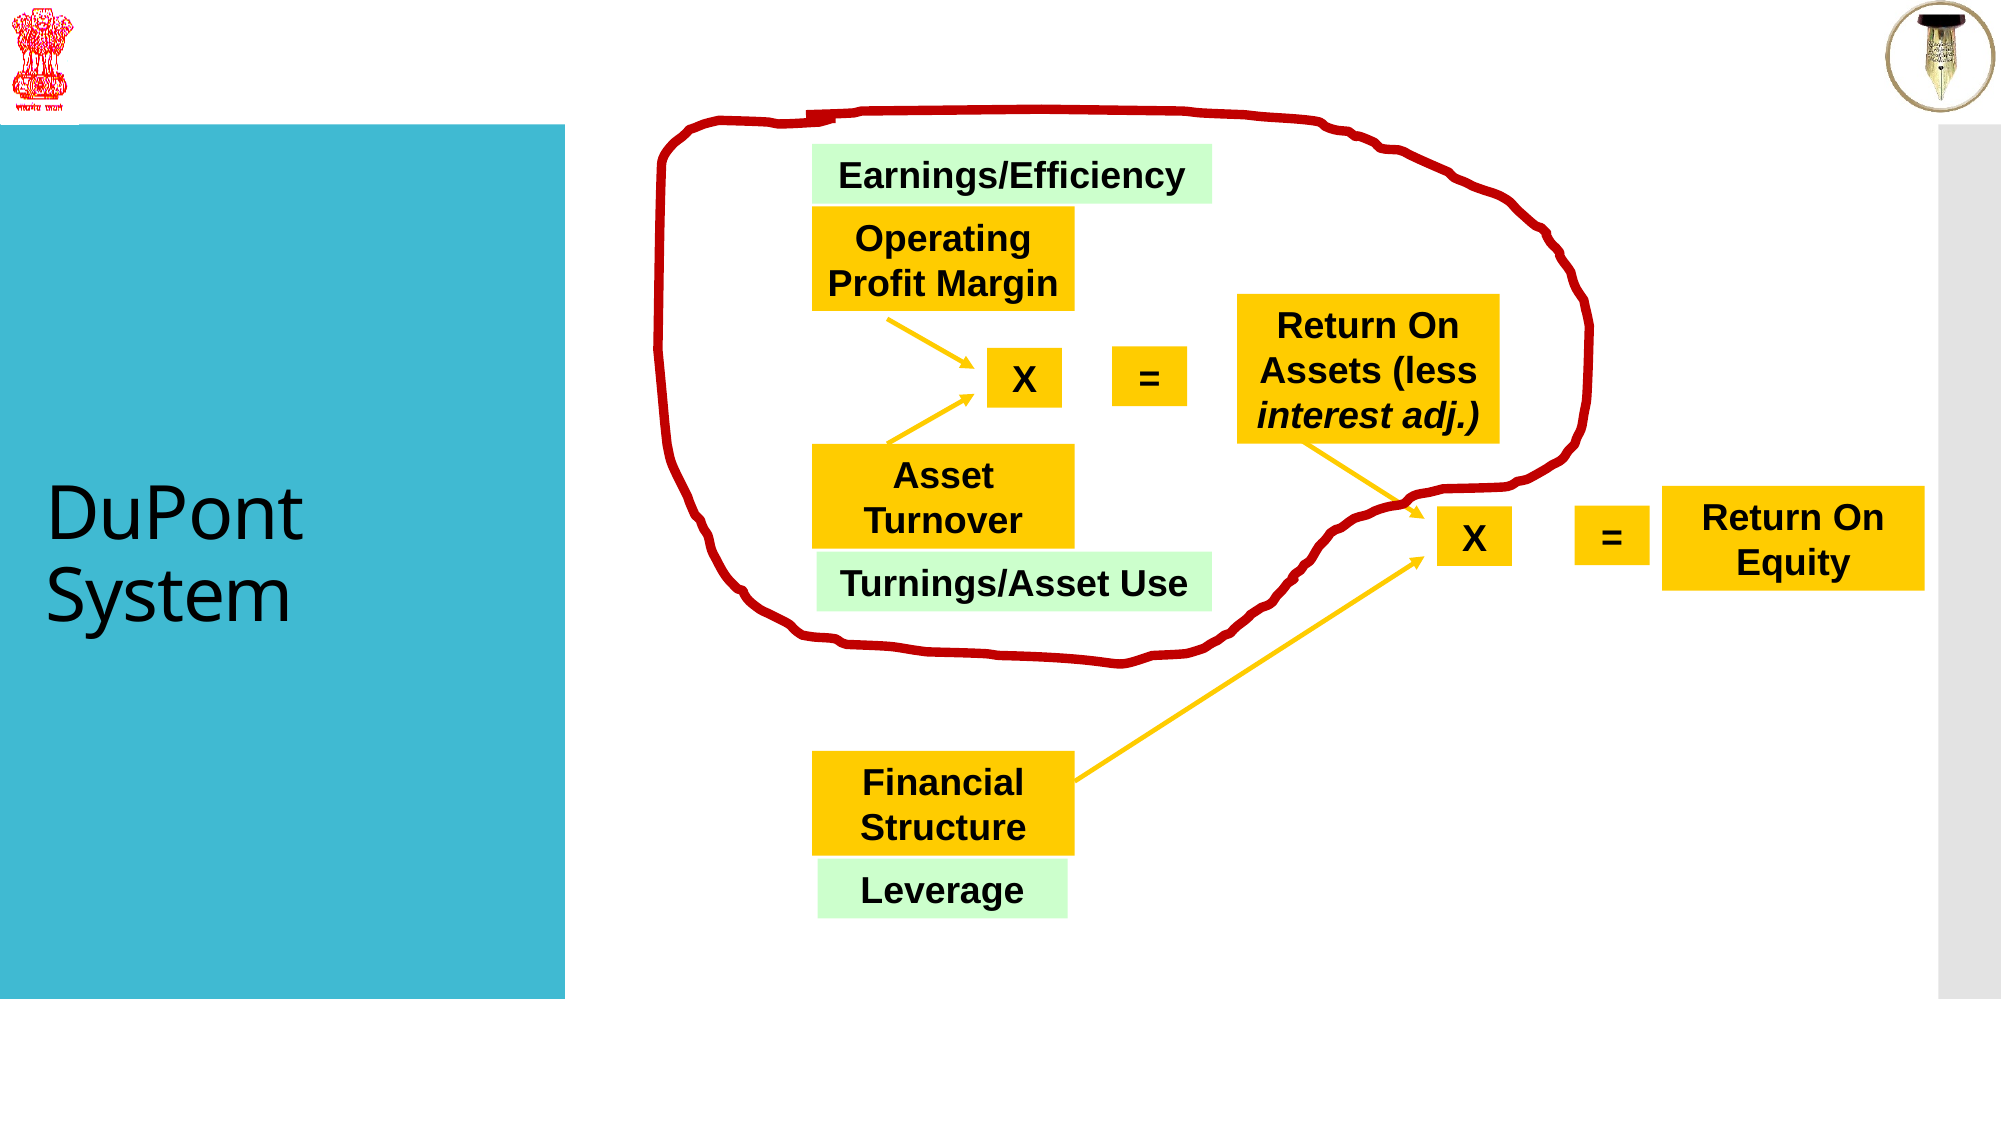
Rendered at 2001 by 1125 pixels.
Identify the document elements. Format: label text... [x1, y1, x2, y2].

title DuPont System [30, 178, 515, 934]
text_box [657, 108, 1591, 665]
text_box Financial Structure [812, 750, 1075, 856]
text_box Leverage [817, 858, 1068, 919]
text_box X [1437, 506, 1512, 566]
text_box = [1574, 505, 1650, 566]
text_box Return On Equity [1662, 485, 1925, 591]
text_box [0, 0, 79, 125]
picture [1884, 0, 1996, 113]
text_box [1403, 505, 1425, 519]
text_box [1074, 556, 1425, 782]
